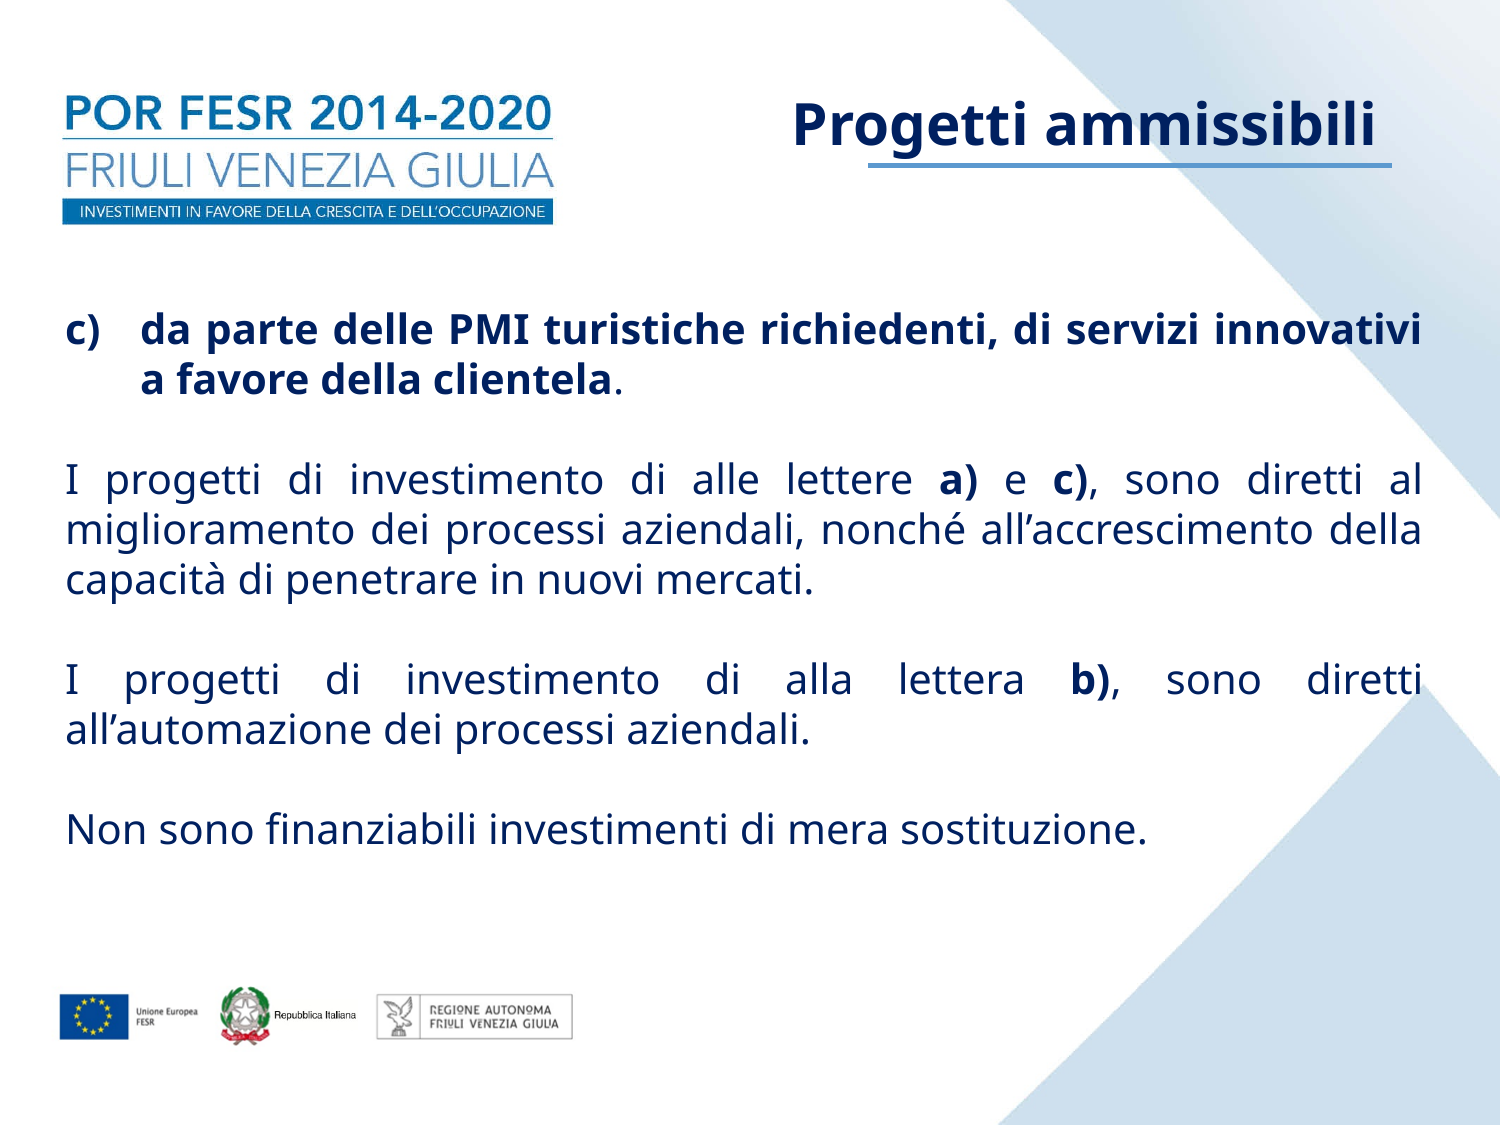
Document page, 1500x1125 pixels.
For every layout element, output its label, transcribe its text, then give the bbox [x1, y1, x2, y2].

text_box da parte delle PMI turistiche richiedenti, di servizi innovativi a favore della clientela. I progetti di investimento di alle lettere a) e c), sono diretti al miglioramento dei processi aziendali, nonché all’accrescimento della capacità di penetrare in nuovi mercati. I progetti di investimento di alla lettera b), sono diretti all’automazione dei processi aziendali. Non sono finanziabili investimenti di mera sostituzione. [64, 302, 1424, 906]
picture [0, 0, 1500, 1125]
text_box Progetti ammissibili [690, 79, 1393, 165]
